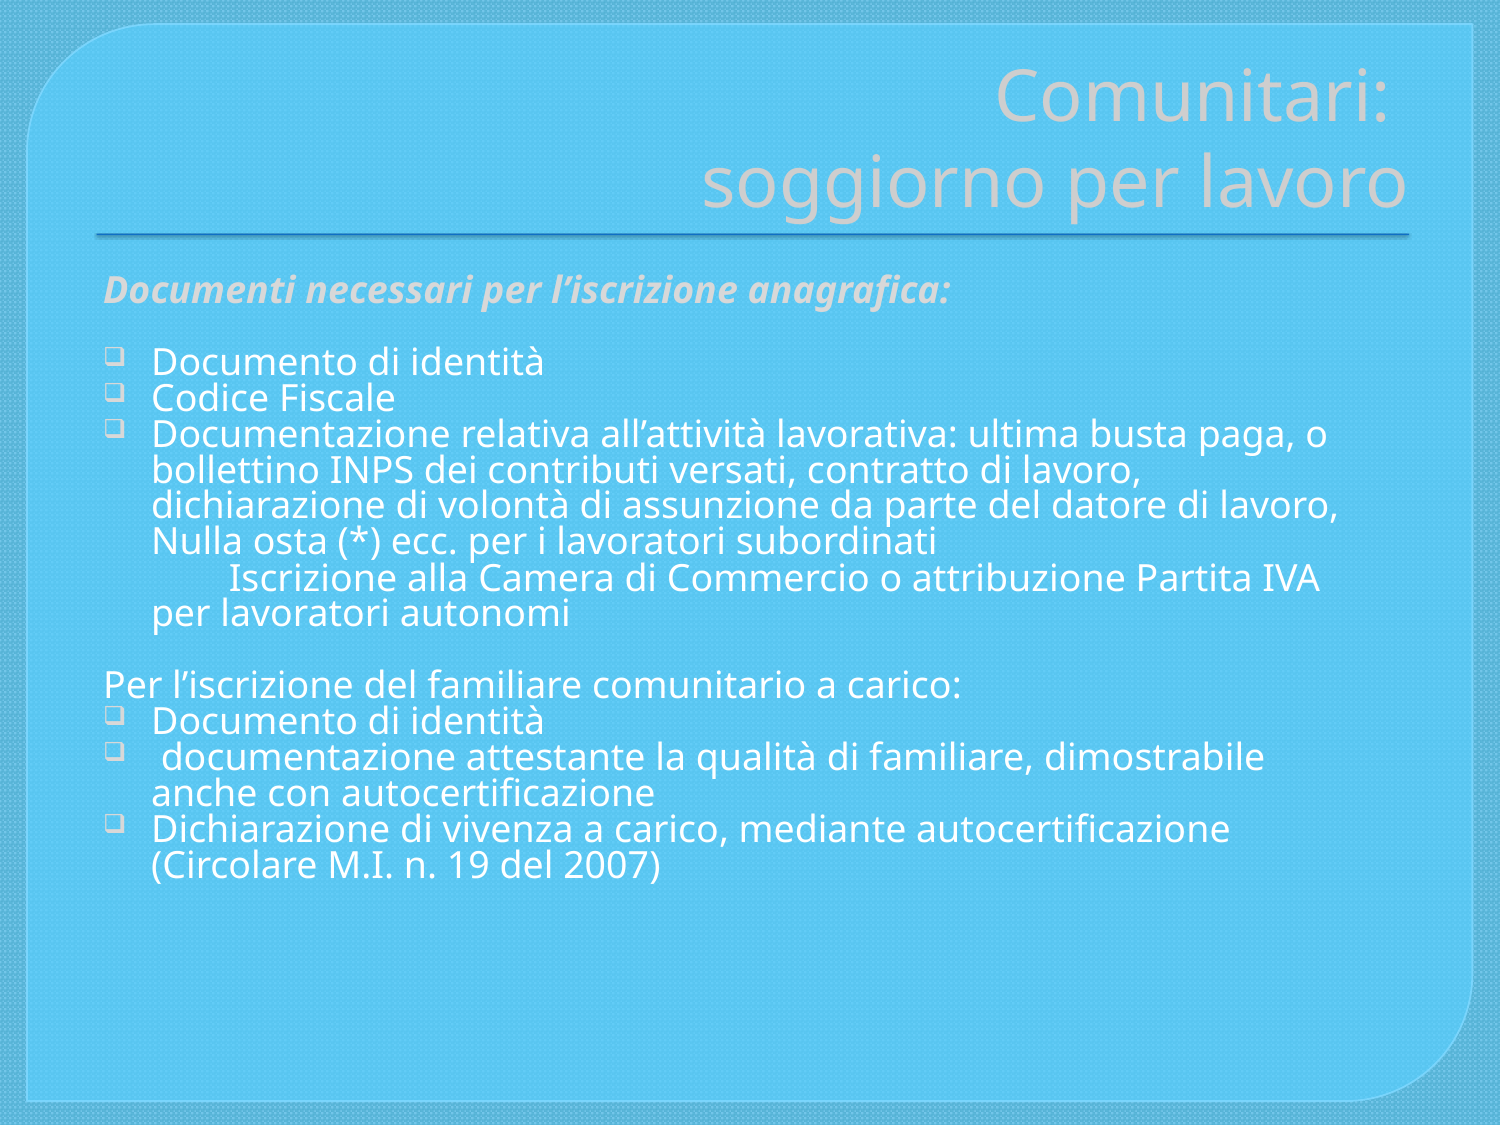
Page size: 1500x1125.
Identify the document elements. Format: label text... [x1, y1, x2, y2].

title Comunitari: soggiorno per lavoro [75, 41, 1425, 230]
text_box Documenti necessari per l’iscrizione anagrafica: Documento di identità Codice Fiscale Documentazione relativa all’attività lavorativa: ultima busta paga, o bollettino INPS dei contributi versati, contratto di lavoro, dichiarazione di volontà di assunzione da parte del datore di lavoro, Nulla osta (*) ecc. per i lavoratori subordinati Iscrizione alla Camera di Commercio o attribuzione Partita IVA per lavoratori autonomi Per l’iscrizione del familiare comunitario a carico: Documento di identità documentazione attestante la qualità di familiare, dimostrabile anche con autocertificazione Dichiarazione di vivenza a carico, mediante autocertificazione (Circolare M.I. n. 19 del 2007) [88, 267, 1364, 1025]
